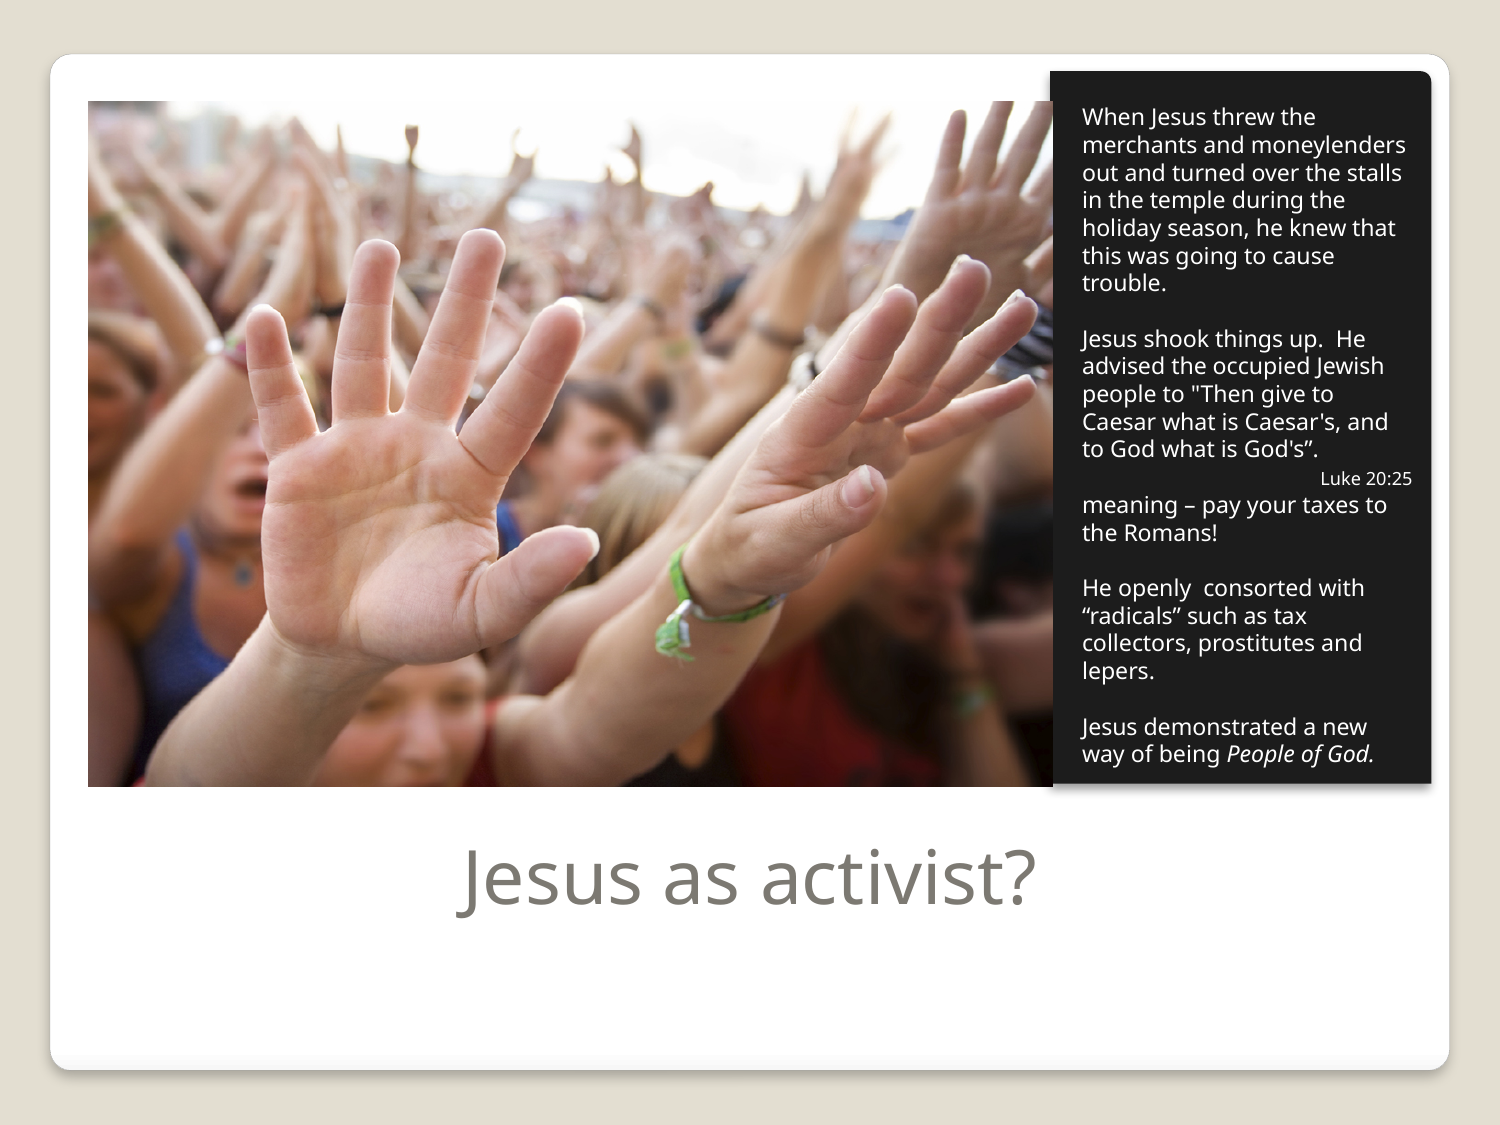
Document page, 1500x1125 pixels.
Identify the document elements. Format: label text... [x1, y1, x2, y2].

picture [88, 101, 1053, 788]
list When Jesus threw the merchants and moneylenders out and turned over the stalls in the temple during the holiday season, he knew that this was going to cause trouble. Jesus shook things up. He advised the occupied Jewish people to "Then give to Caesar what is Caesar's, and to God what is God's”. Luke 20:25 meaning – pay your taxes to the Romans! He openly consorted with “radicals” such as tax collectors, prostitutes and lepers. Jesus demonstrated a new way of being People of God. [1060, 87, 1428, 779]
title Jesus as activist? [75, 822, 1425, 995]
